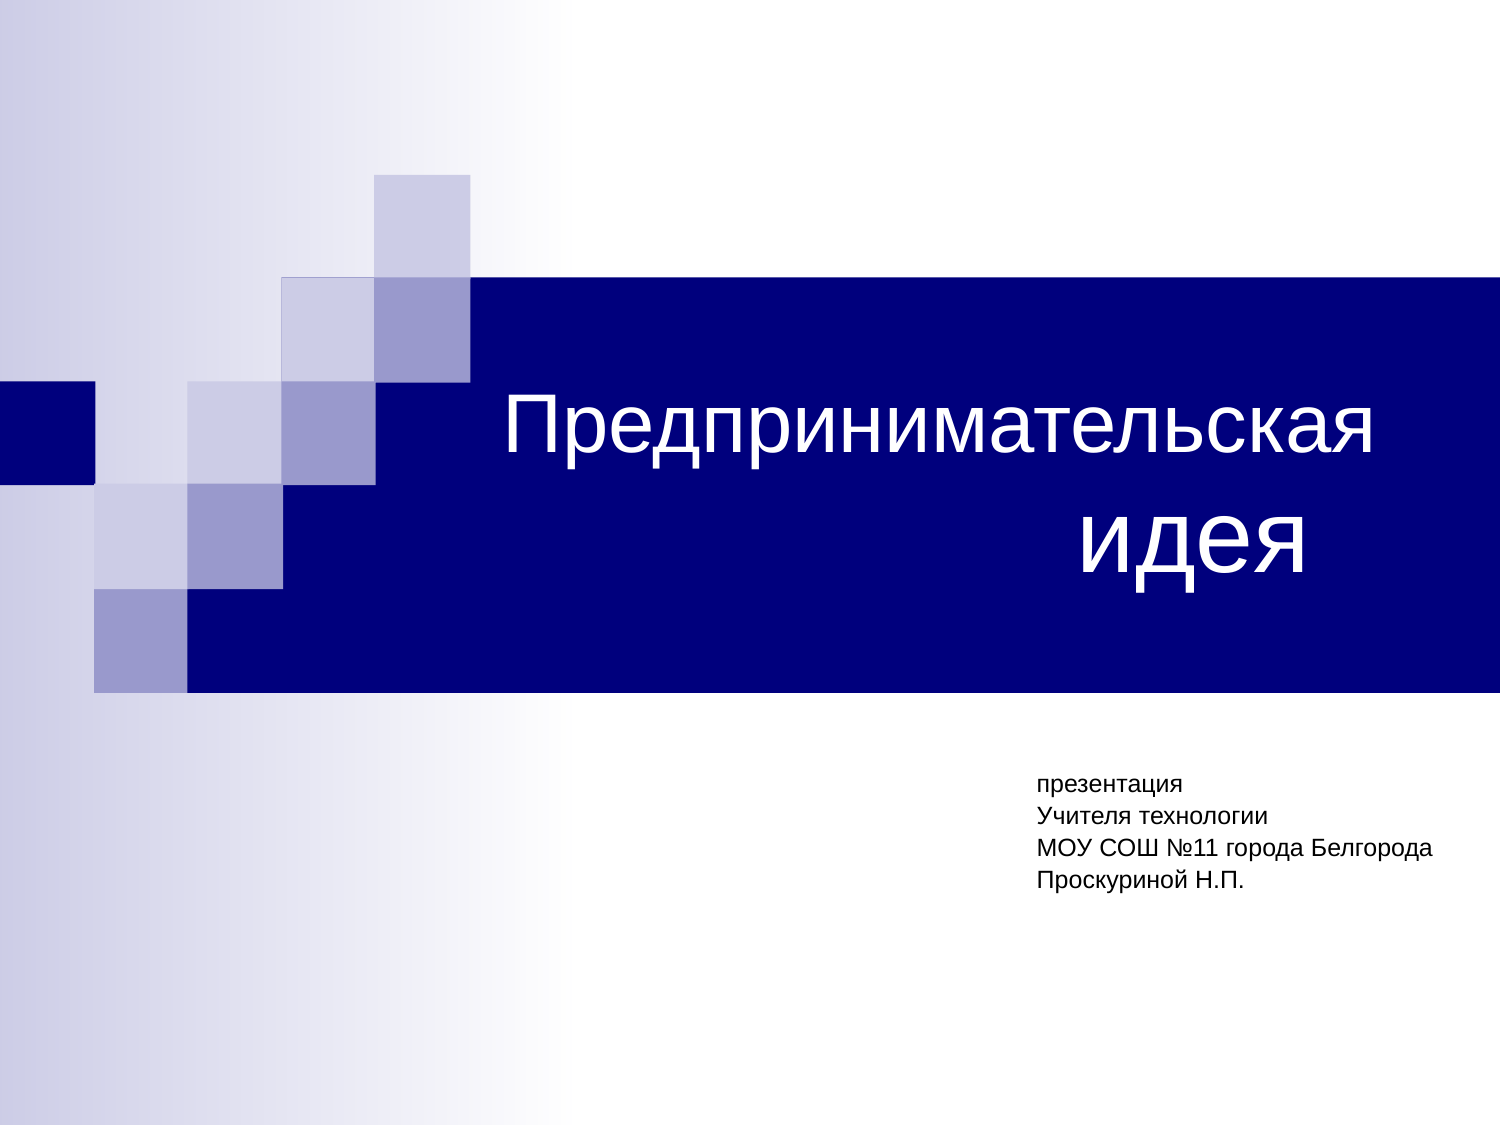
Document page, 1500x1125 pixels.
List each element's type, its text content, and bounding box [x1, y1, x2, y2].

title Предпринимательская идея [487, 299, 1476, 663]
subtitle презентация Учителя технологии МОУ СОШ №11 города Белгорода Проскуриной Н.П. [1021, 763, 1476, 1059]
